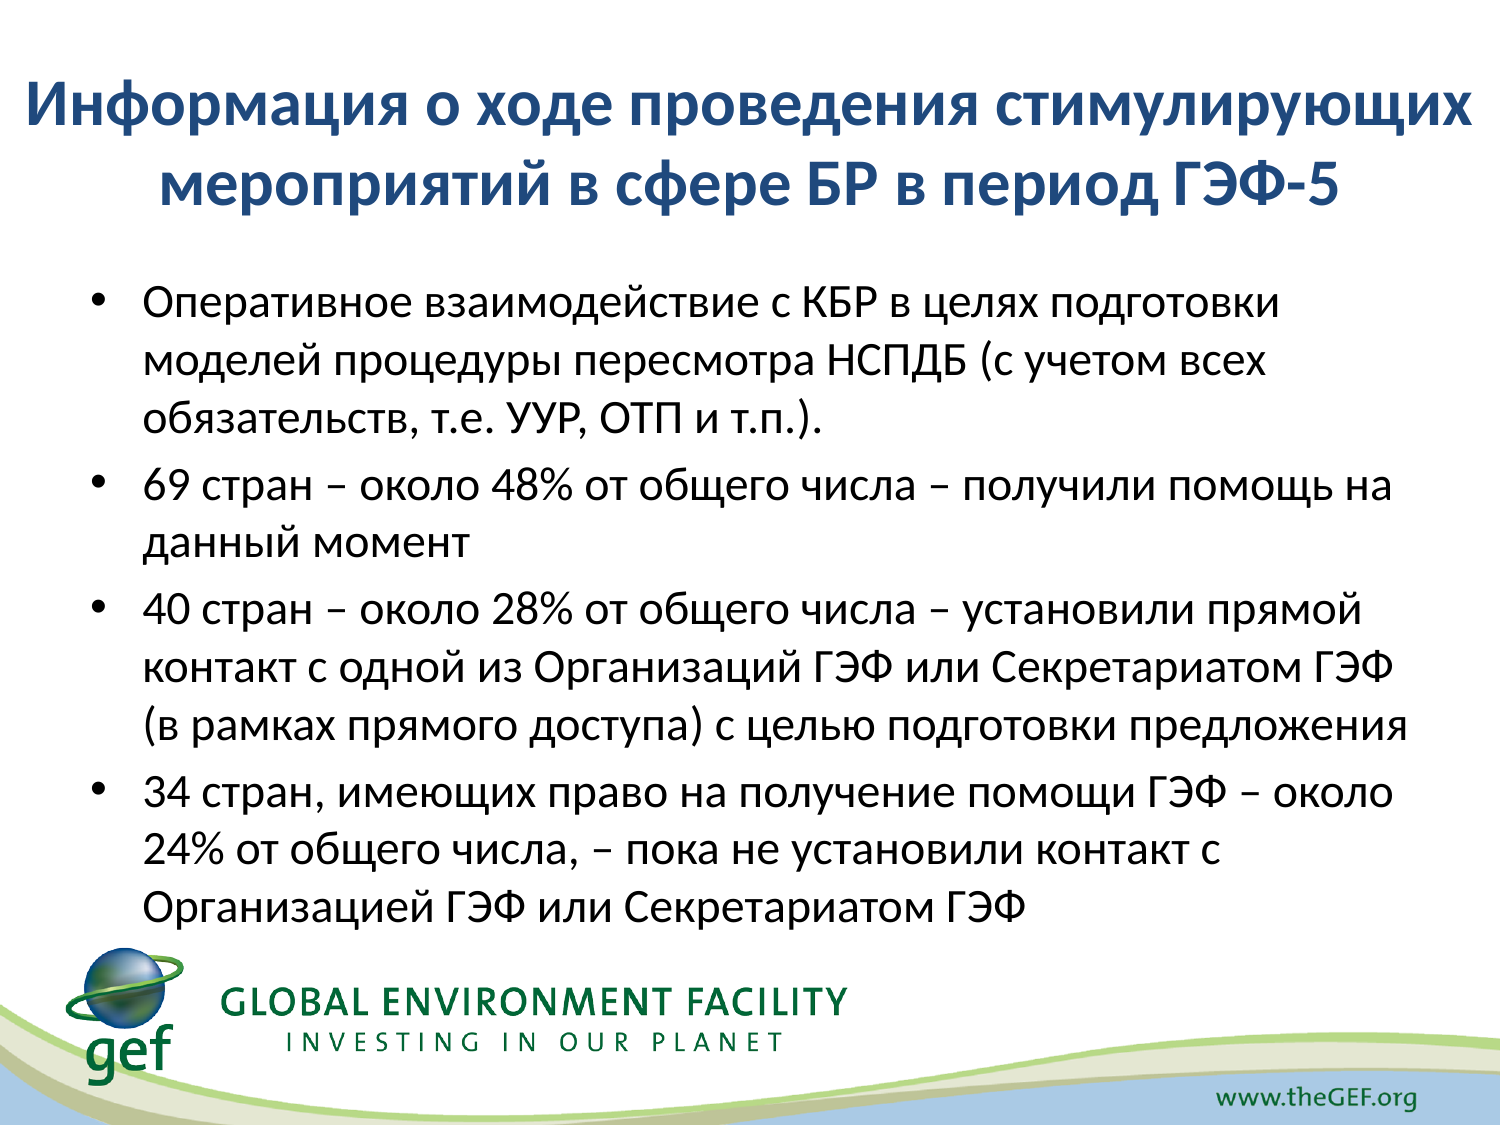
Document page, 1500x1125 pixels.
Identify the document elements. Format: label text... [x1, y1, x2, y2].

title Информация о ходе проведения стимулирующих мероприятий в сфере БР в период ГЭФ-5 [0, 44, 1500, 233]
list Оперативное взаимодействие с КБР в целях подготовки моделей процедуры пересмотра НСПДБ (с учетом всех обязательств, т.е. УУР, ОТП и т.п.). 69 стран – около 48% от общего числа – получили помощь на данный момент 40 стран – около 28% от общего числа – установили прямой контакт с одной из Организаций ГЭФ или Секретариатом ГЭФ (в рамках прямого доступа) с целью подготовки предложения 34 стран, имеющих право на получение помощи ГЭФ – около 24% от общего числа, – пока не установили контакт с Организацией ГЭФ или Секретариатом ГЭФ [74, 262, 1426, 951]
picture [0, 920, 1500, 1125]
